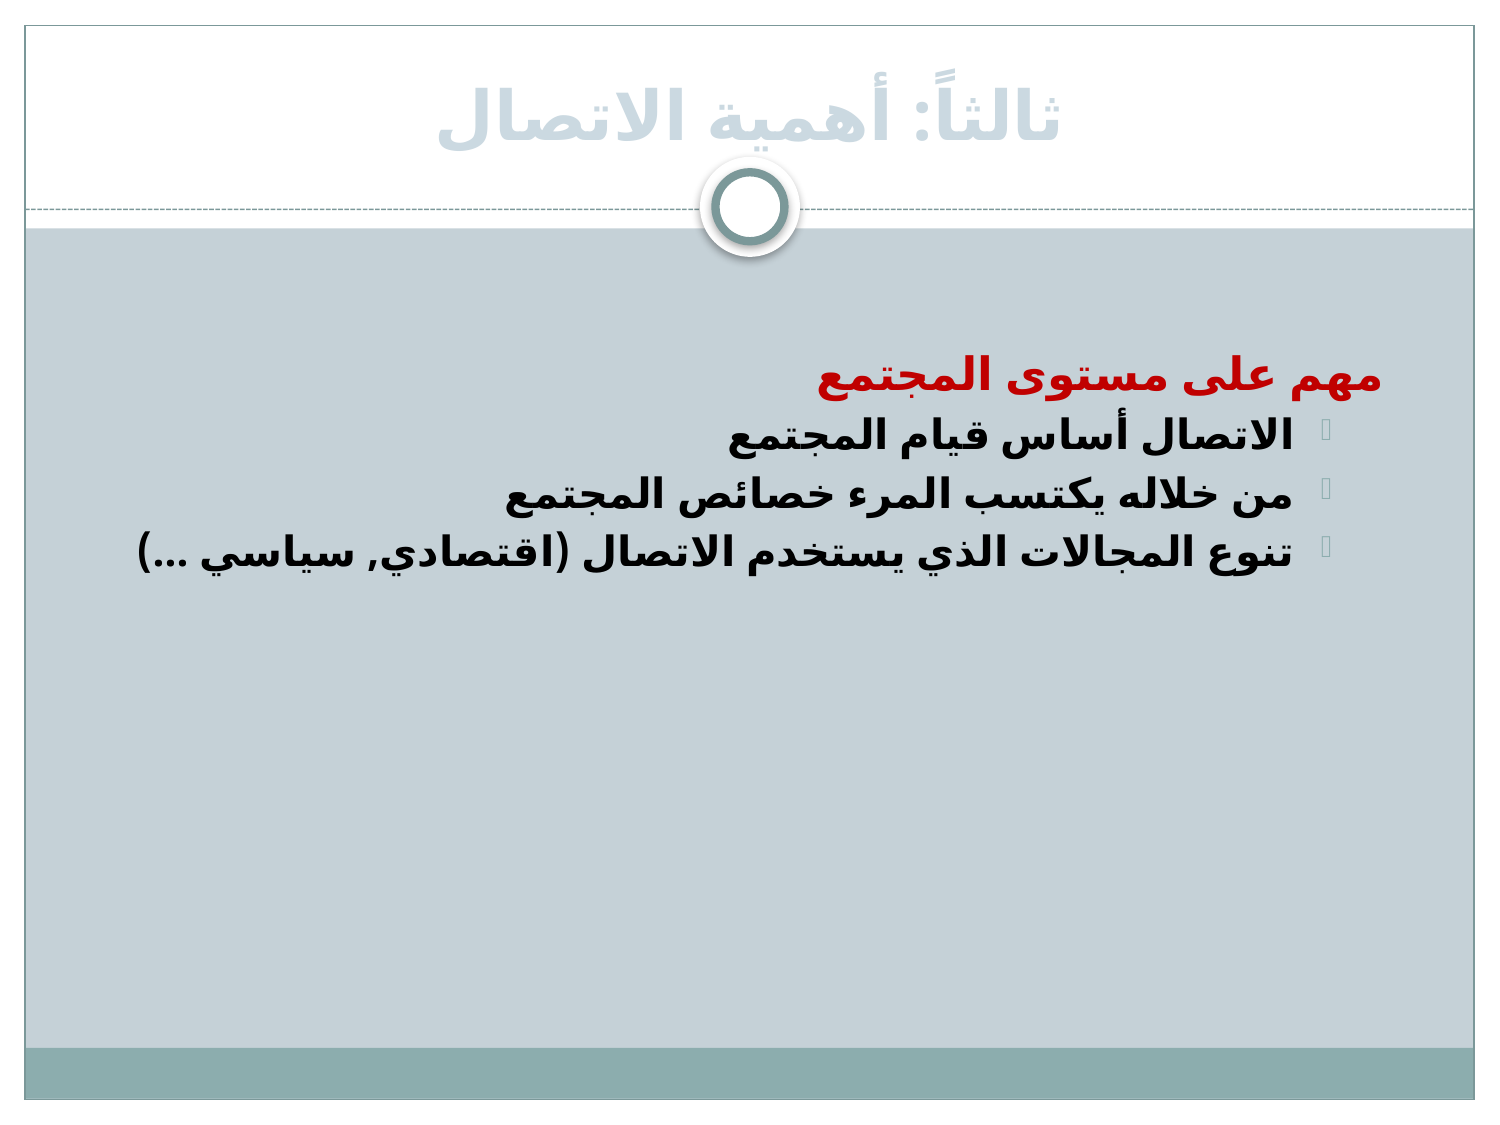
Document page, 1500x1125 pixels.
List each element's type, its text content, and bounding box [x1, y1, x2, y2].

title ثالثاً: أهمية الاتصال [49, 37, 1450, 162]
list مهم على مستوى المجتمع الاتصال أساس قيام المجتمع من خلاله يكتسب المرء خصائص المجتمع تنوع المجالات الذي يستخدم الاتصال (اقتصادي, سياسي ...) [49, 337, 1445, 1001]
